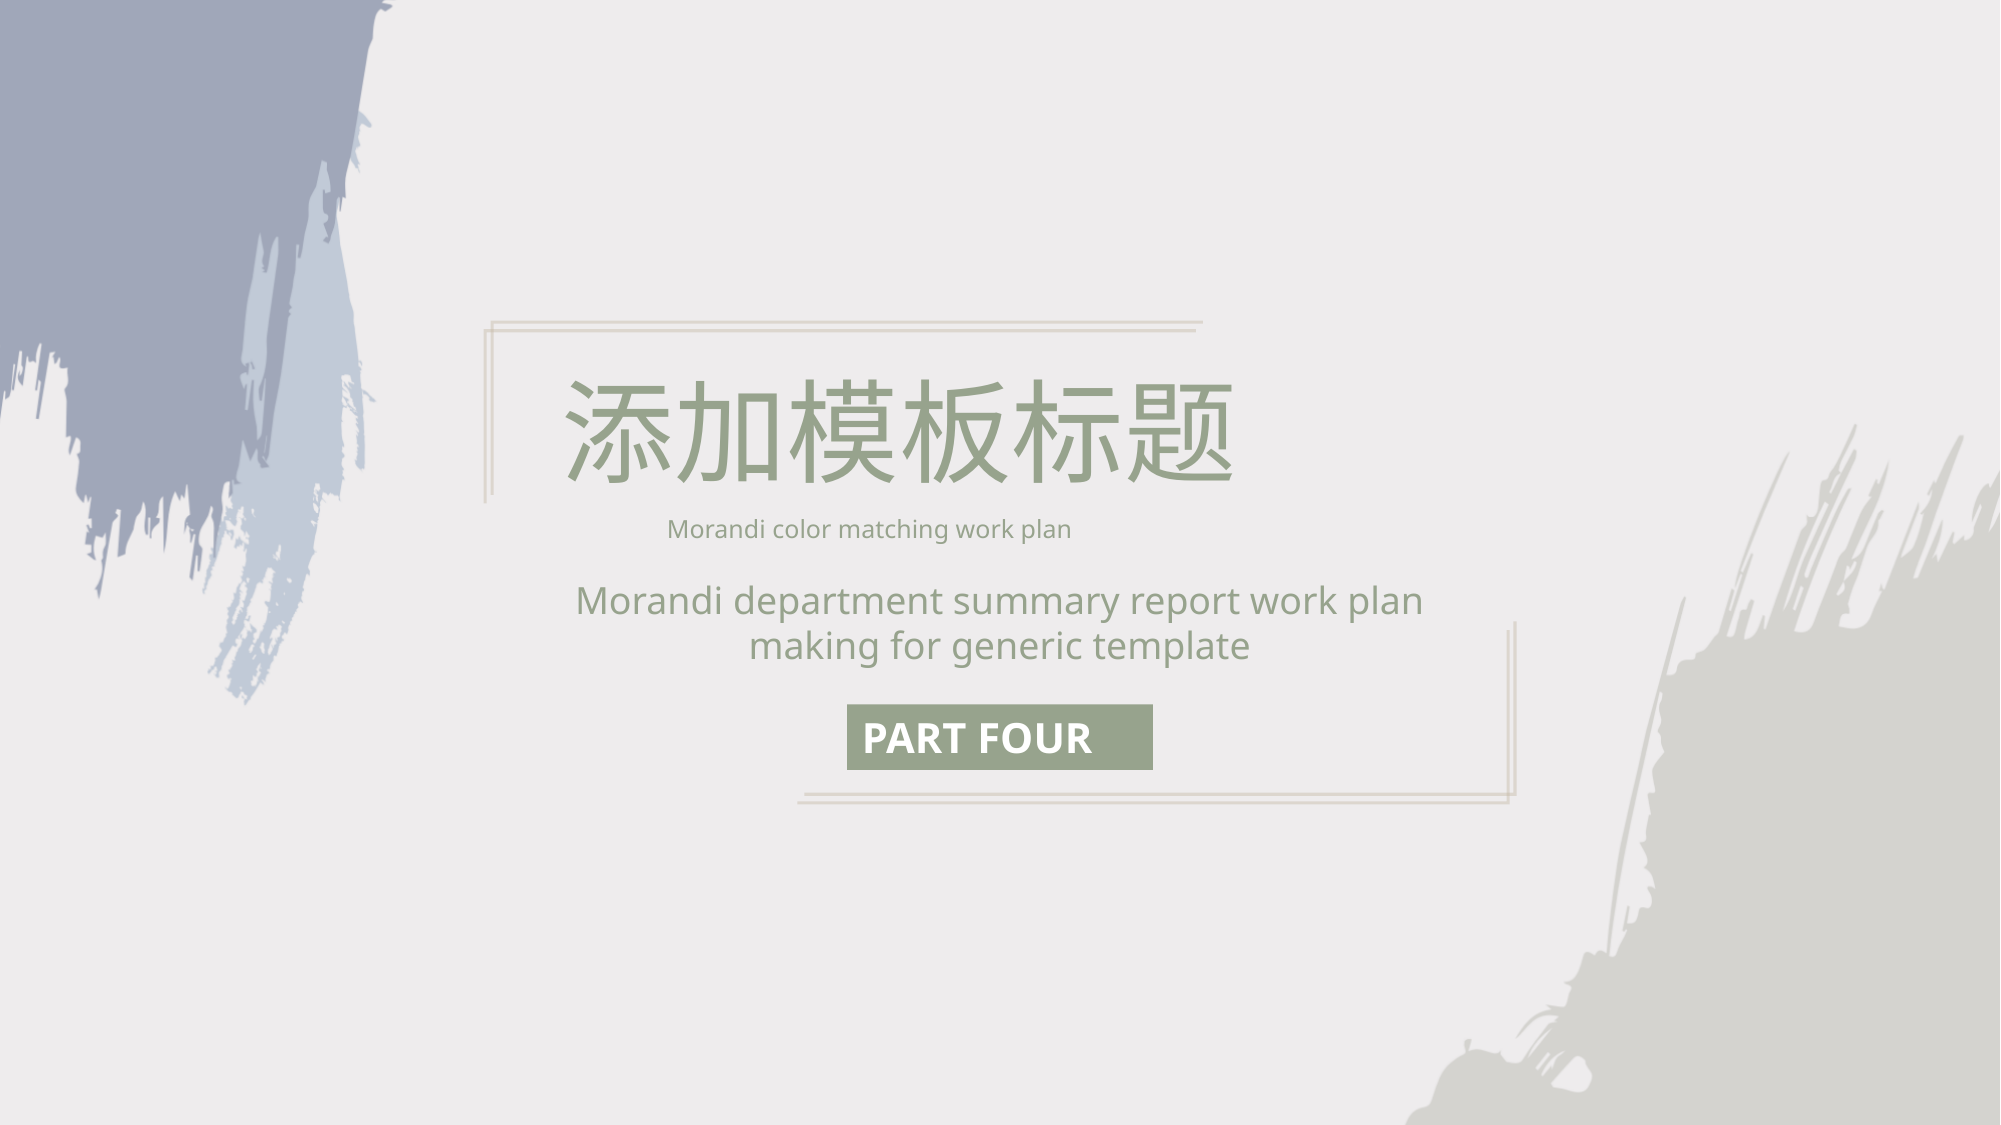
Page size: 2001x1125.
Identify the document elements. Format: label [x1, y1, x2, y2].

text_box [484, 321, 1515, 803]
picture [0, 0, 2000, 1125]
text_box [547, 354, 1453, 770]
